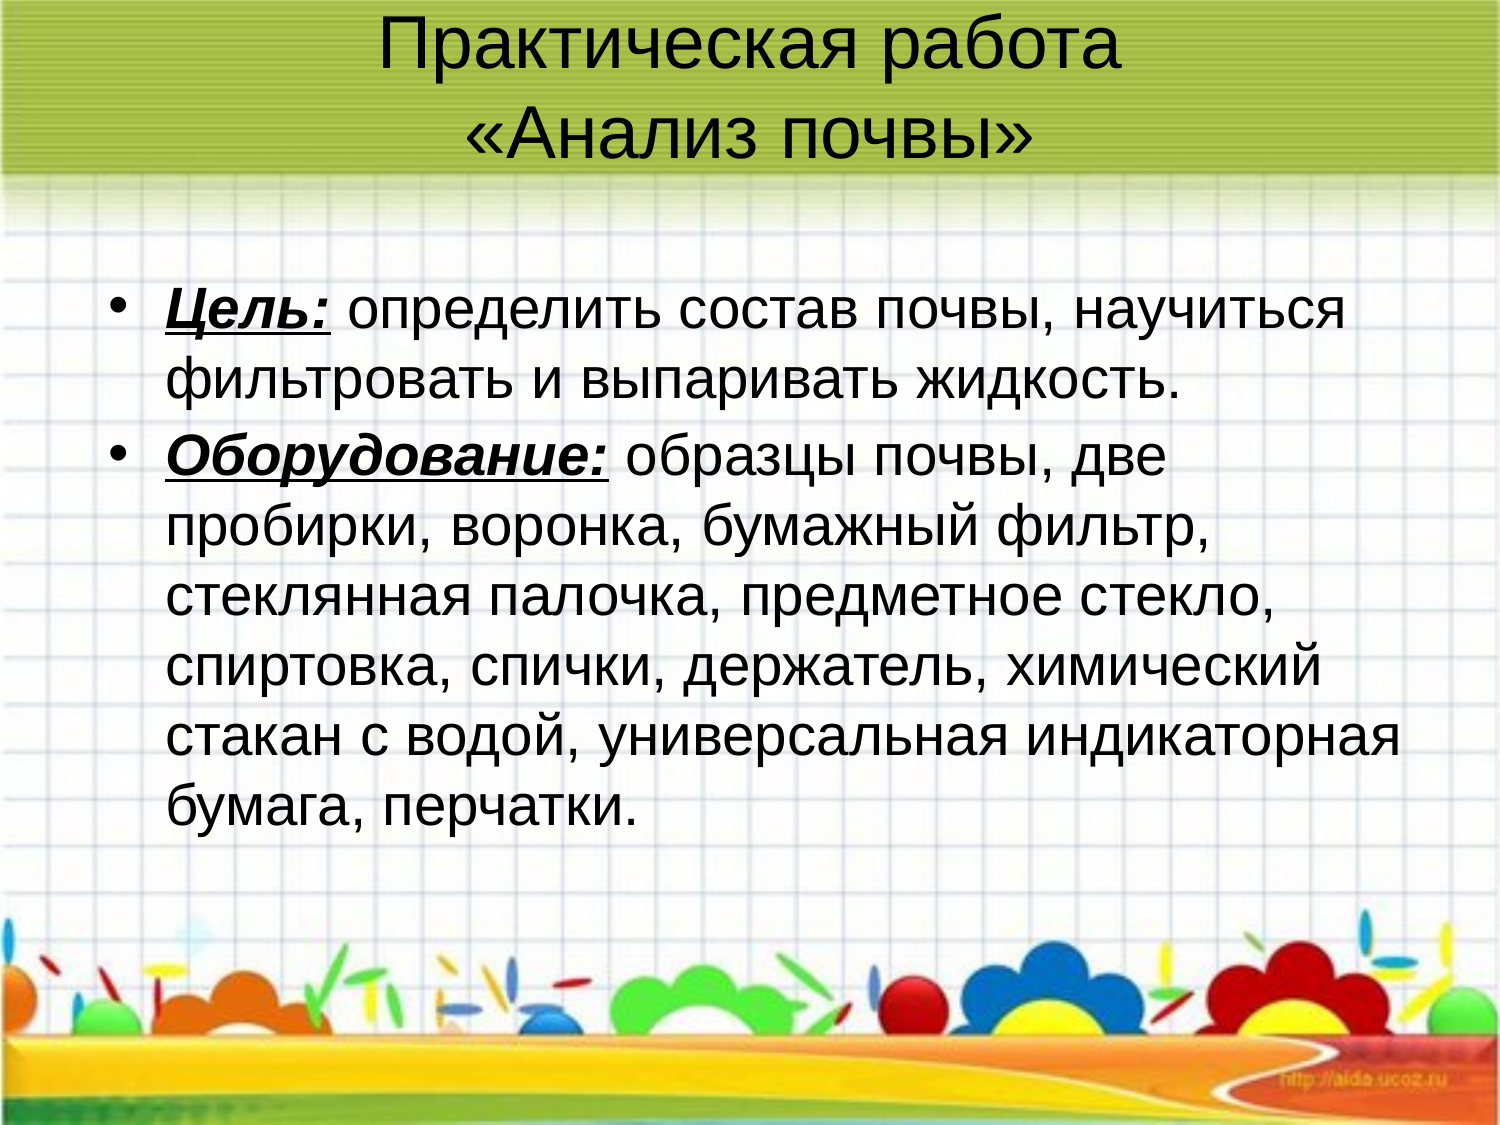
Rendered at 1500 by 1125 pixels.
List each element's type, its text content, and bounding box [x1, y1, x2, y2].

list Цель: определить состав почвы, научиться фильтровать и выпаривать жидкость. Оборудование: образцы почвы, две пробирки, воронка, бумажный фильтр, стеклянная палочка, предметное стекло, спиртовка, спички, держатель, химический стакан с водой, универсальная индикаторная бумага, перчатки. [75, 262, 1425, 1005]
title Практическая работа «Анализ почвы» [75, 45, 1425, 233]
picture [0, 0, 1500, 1125]
